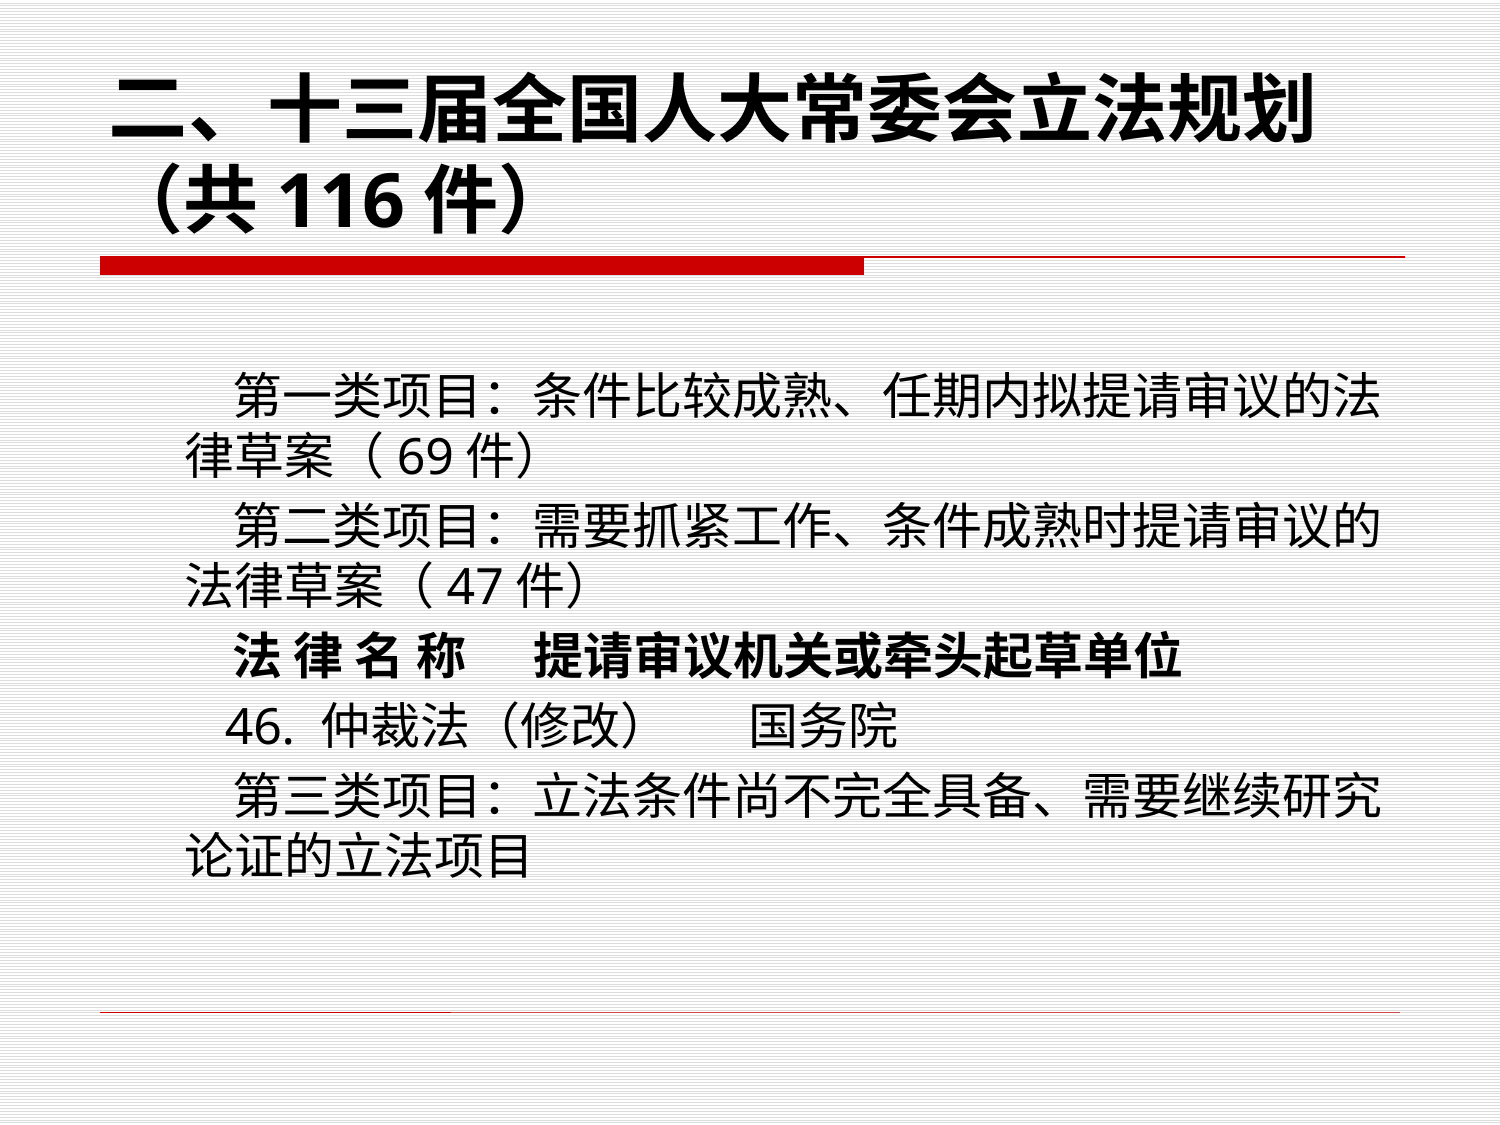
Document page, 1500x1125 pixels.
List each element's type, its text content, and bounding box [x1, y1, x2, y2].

title 二、十三届全国人大常委会立法规划 （共116件） [93, 49, 1407, 250]
list 第一类项目：条件比较成熟、任期内拟提请审议的法律草案（69件） 第二类项目：需要抓紧工作、条件成熟时提请审议的法律草案（47件） 法 律 名 称 提请审议机关或牵头起草单位 46. 仲裁法（修改） 国务院 第三类项目：立法条件尚不完全具备、需要继续研究论证的立法项目 [92, 287, 1406, 988]
